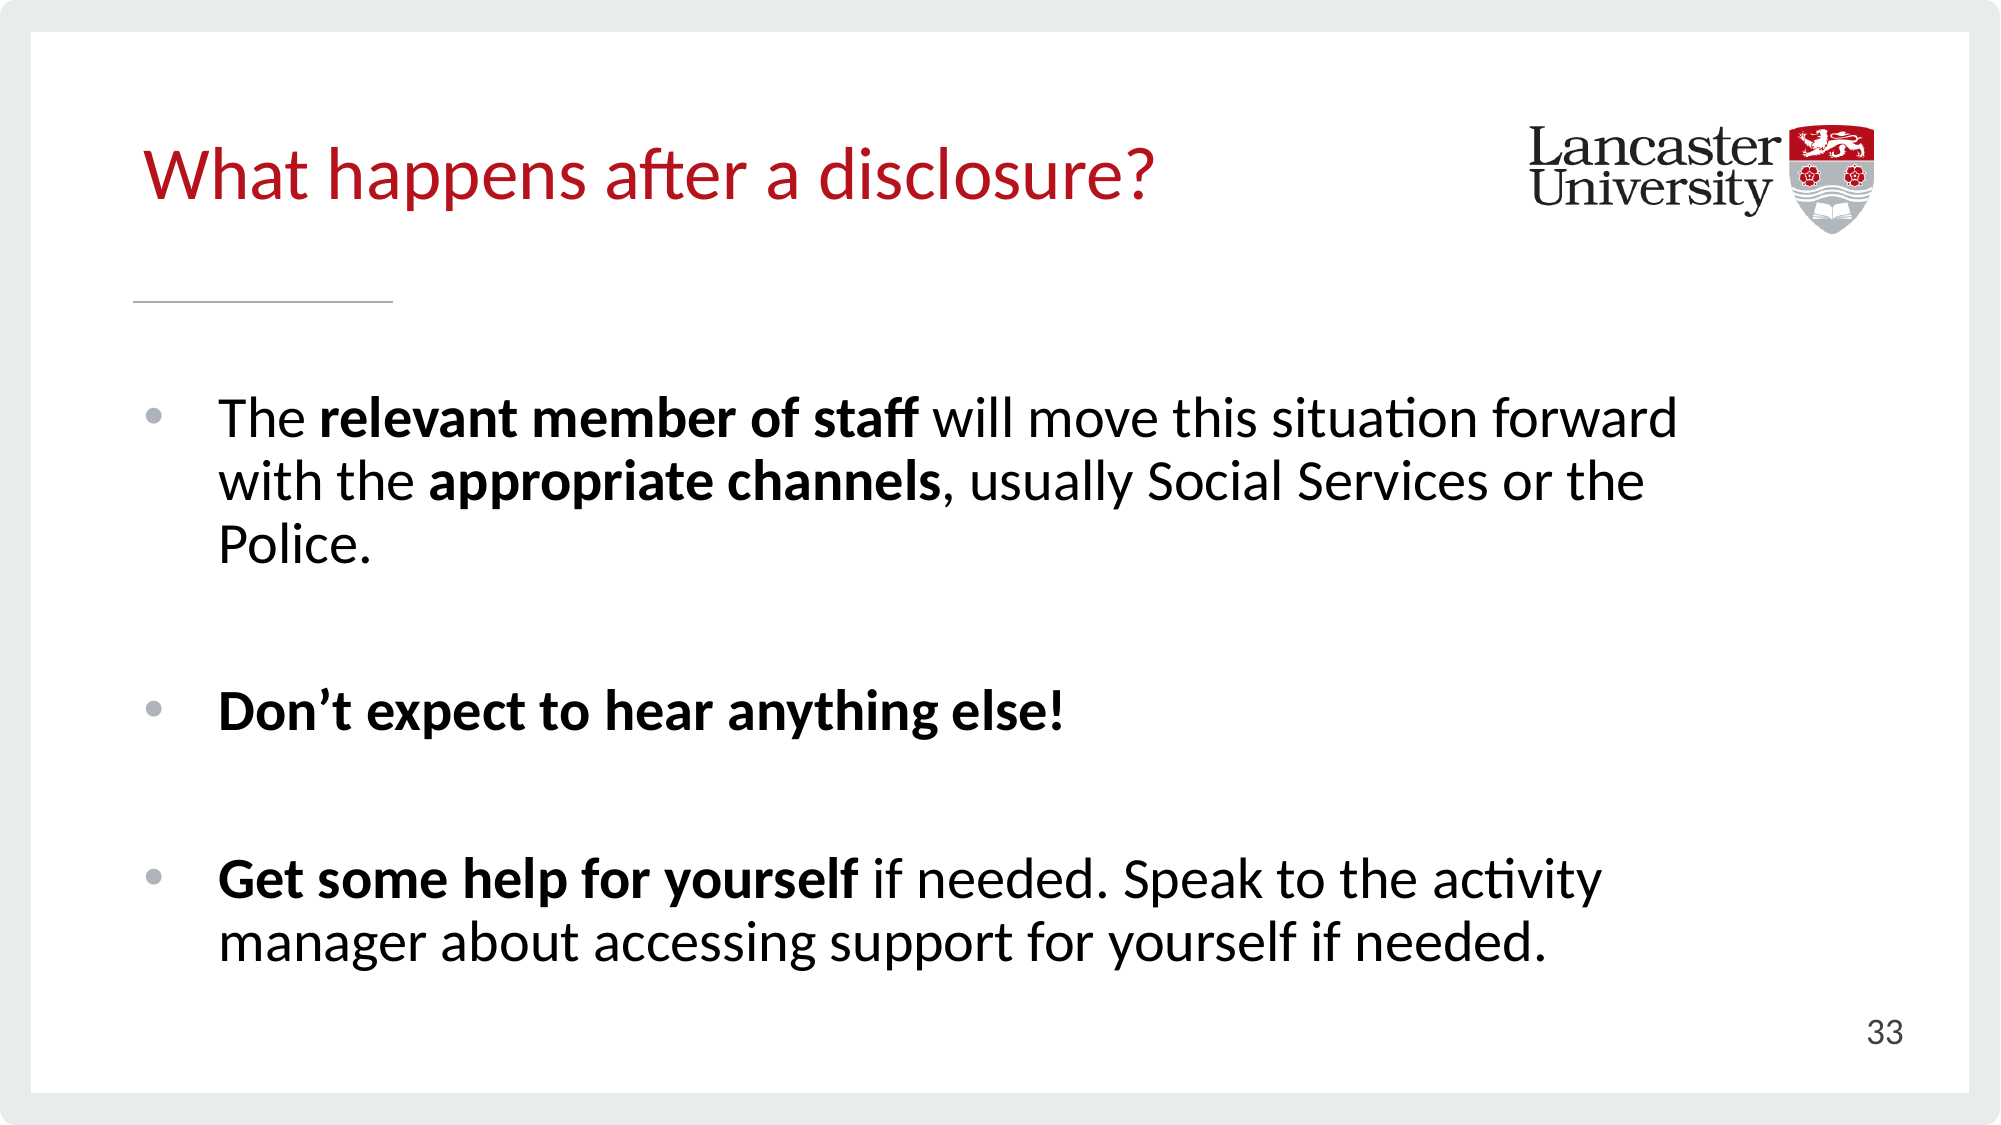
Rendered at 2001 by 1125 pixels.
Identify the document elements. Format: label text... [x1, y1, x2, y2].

slide_number 33 [1468, 999, 1919, 1060]
list The relevant member of staff will move this situation forward with the appropriate channels, usually Social Services or the Police. Don’t expect to hear anything else! Get some help for yourself if needed. Speak to the activity manager about accessing support for yourself if needed. [128, 379, 1738, 1014]
title What happens after a disclosure? [128, 78, 1482, 279]
